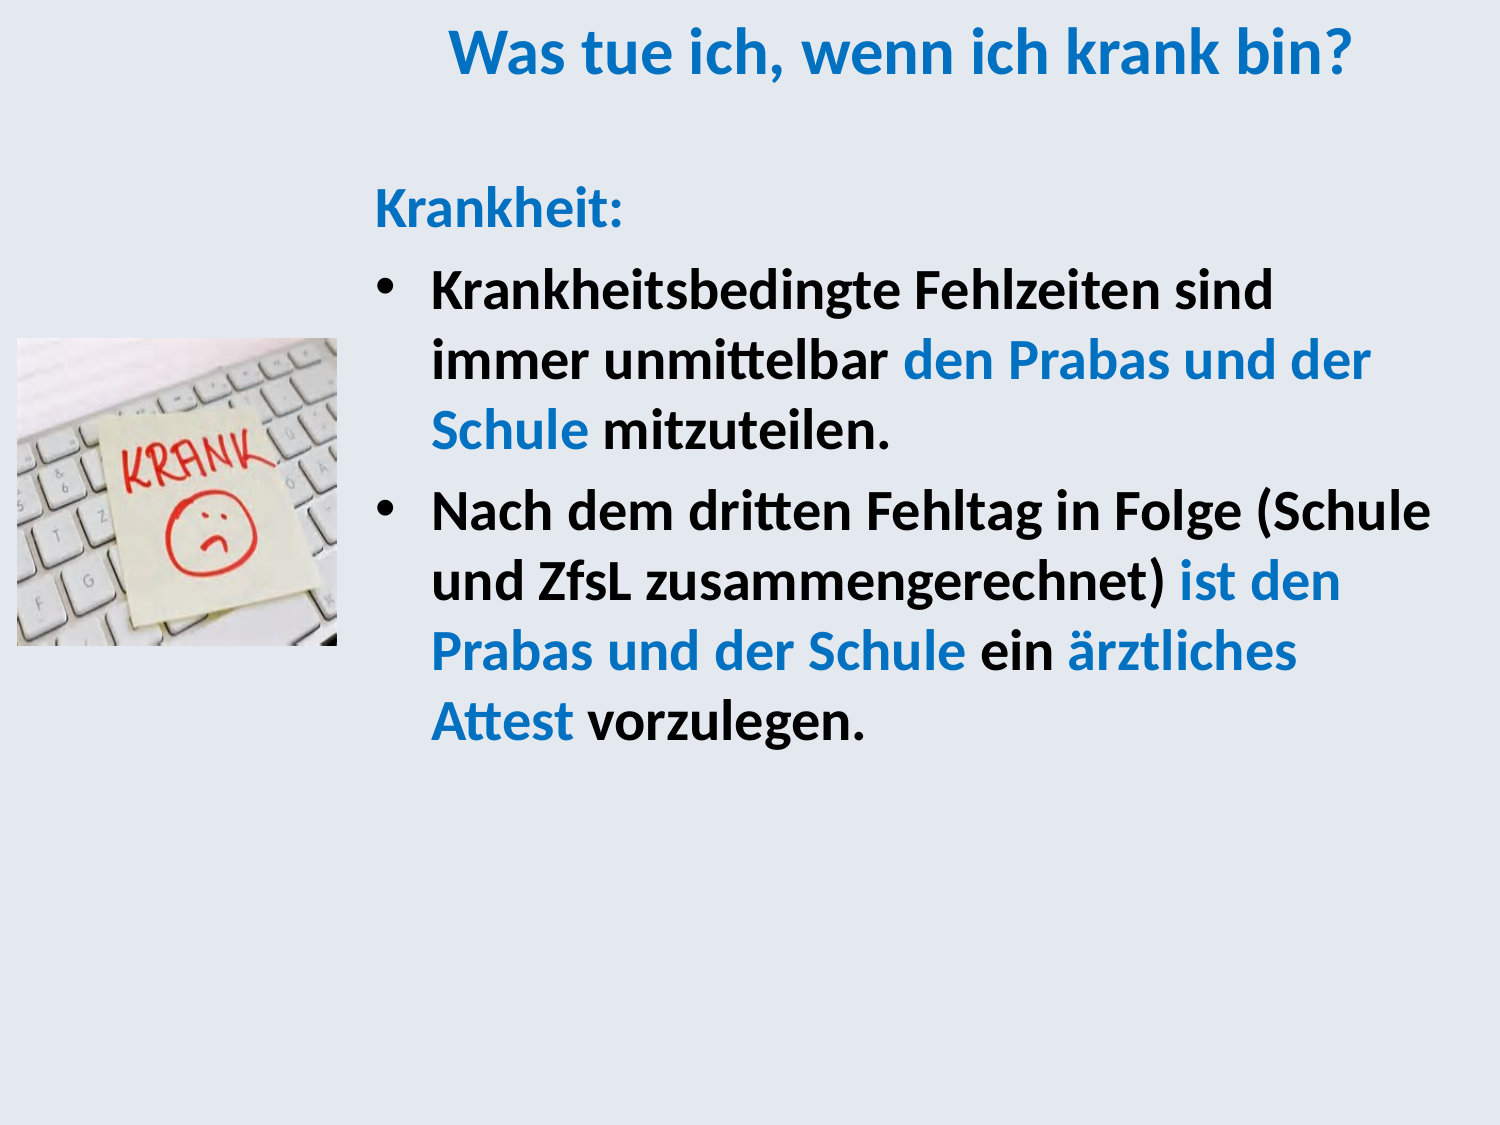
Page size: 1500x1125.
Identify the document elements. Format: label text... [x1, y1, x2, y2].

picture [17, 337, 337, 646]
list Was tue ich, wenn ich krank bin? Krankheit: Krankheitsbedingte Fehlzeiten sind immer unmittelbar den Prabas und der Schule mitzuteilen. Nach dem dritten Fehltag in Folge (Schule und ZfsL zusammengerechnet) ist den Prabas und der Schule ein ärztliches Attest vorzulegen. [360, 0, 1459, 1125]
